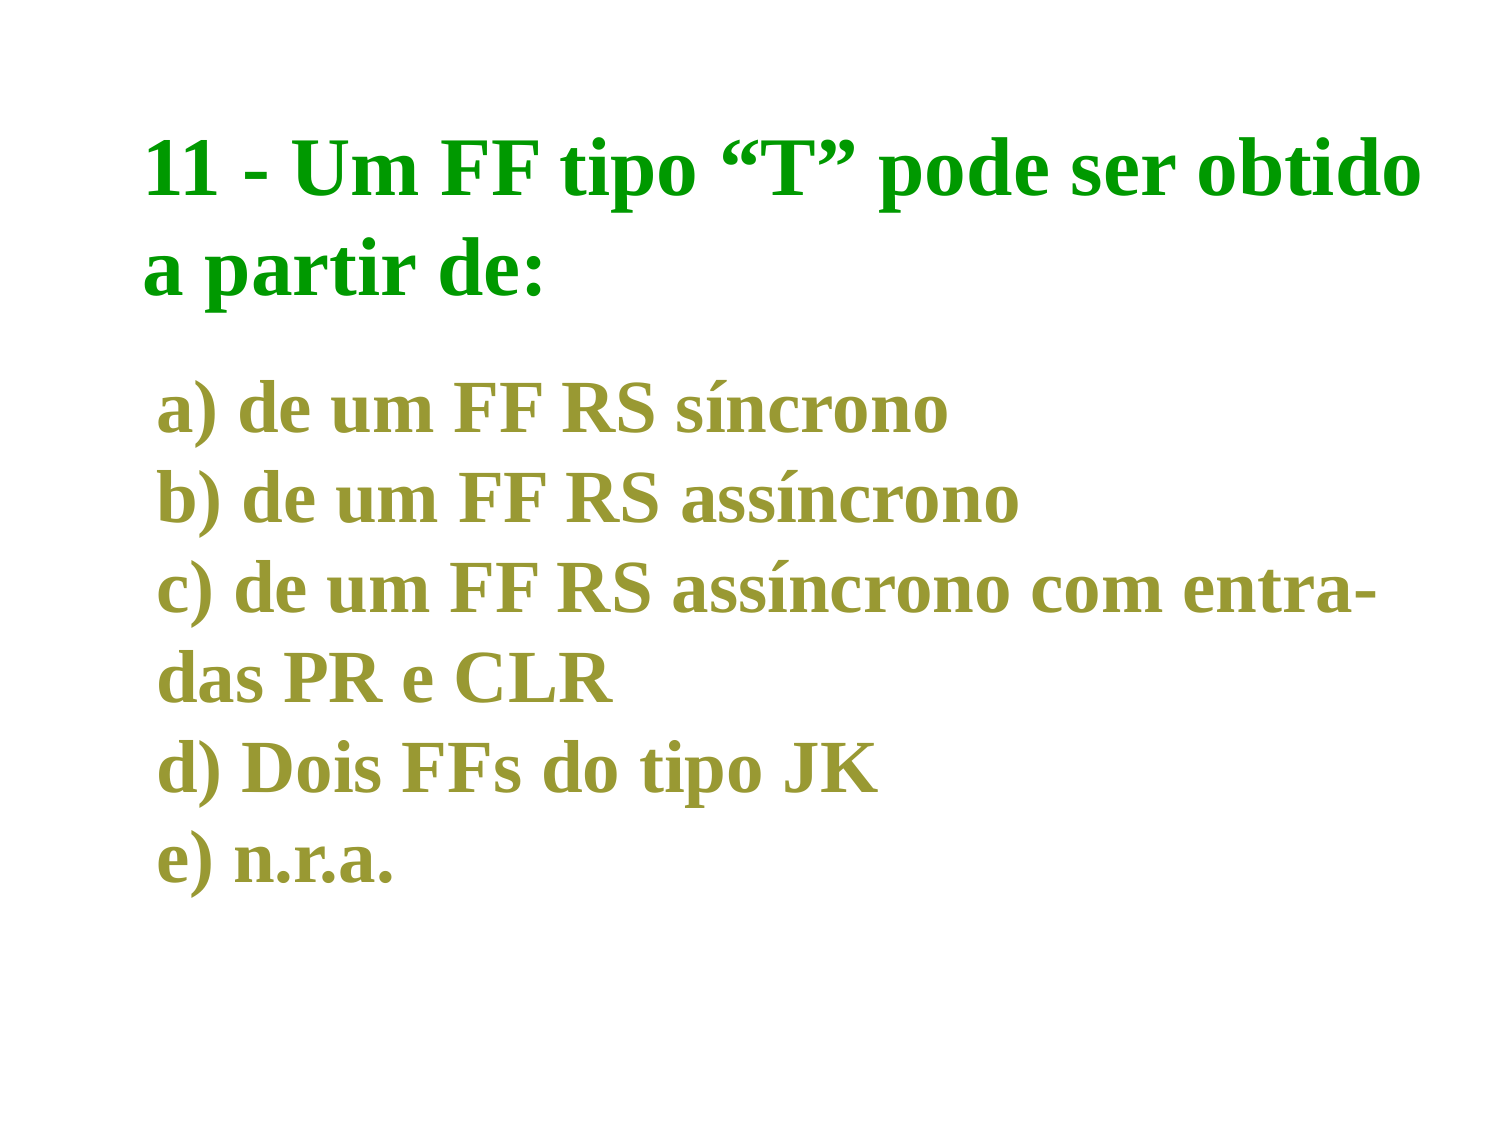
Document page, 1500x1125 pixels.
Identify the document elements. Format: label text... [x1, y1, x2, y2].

text_box 11 - Um FF tipo “T” pode ser obtido a partir de: [127, 104, 1440, 320]
text_box a) de um FF RS síncrono b) de um FF RS assíncrono c) de um FF RS assíncrono com entra- das PR e CLR d) Dois FFs do tipo JK e) n.r.a. [140, 349, 1395, 905]
